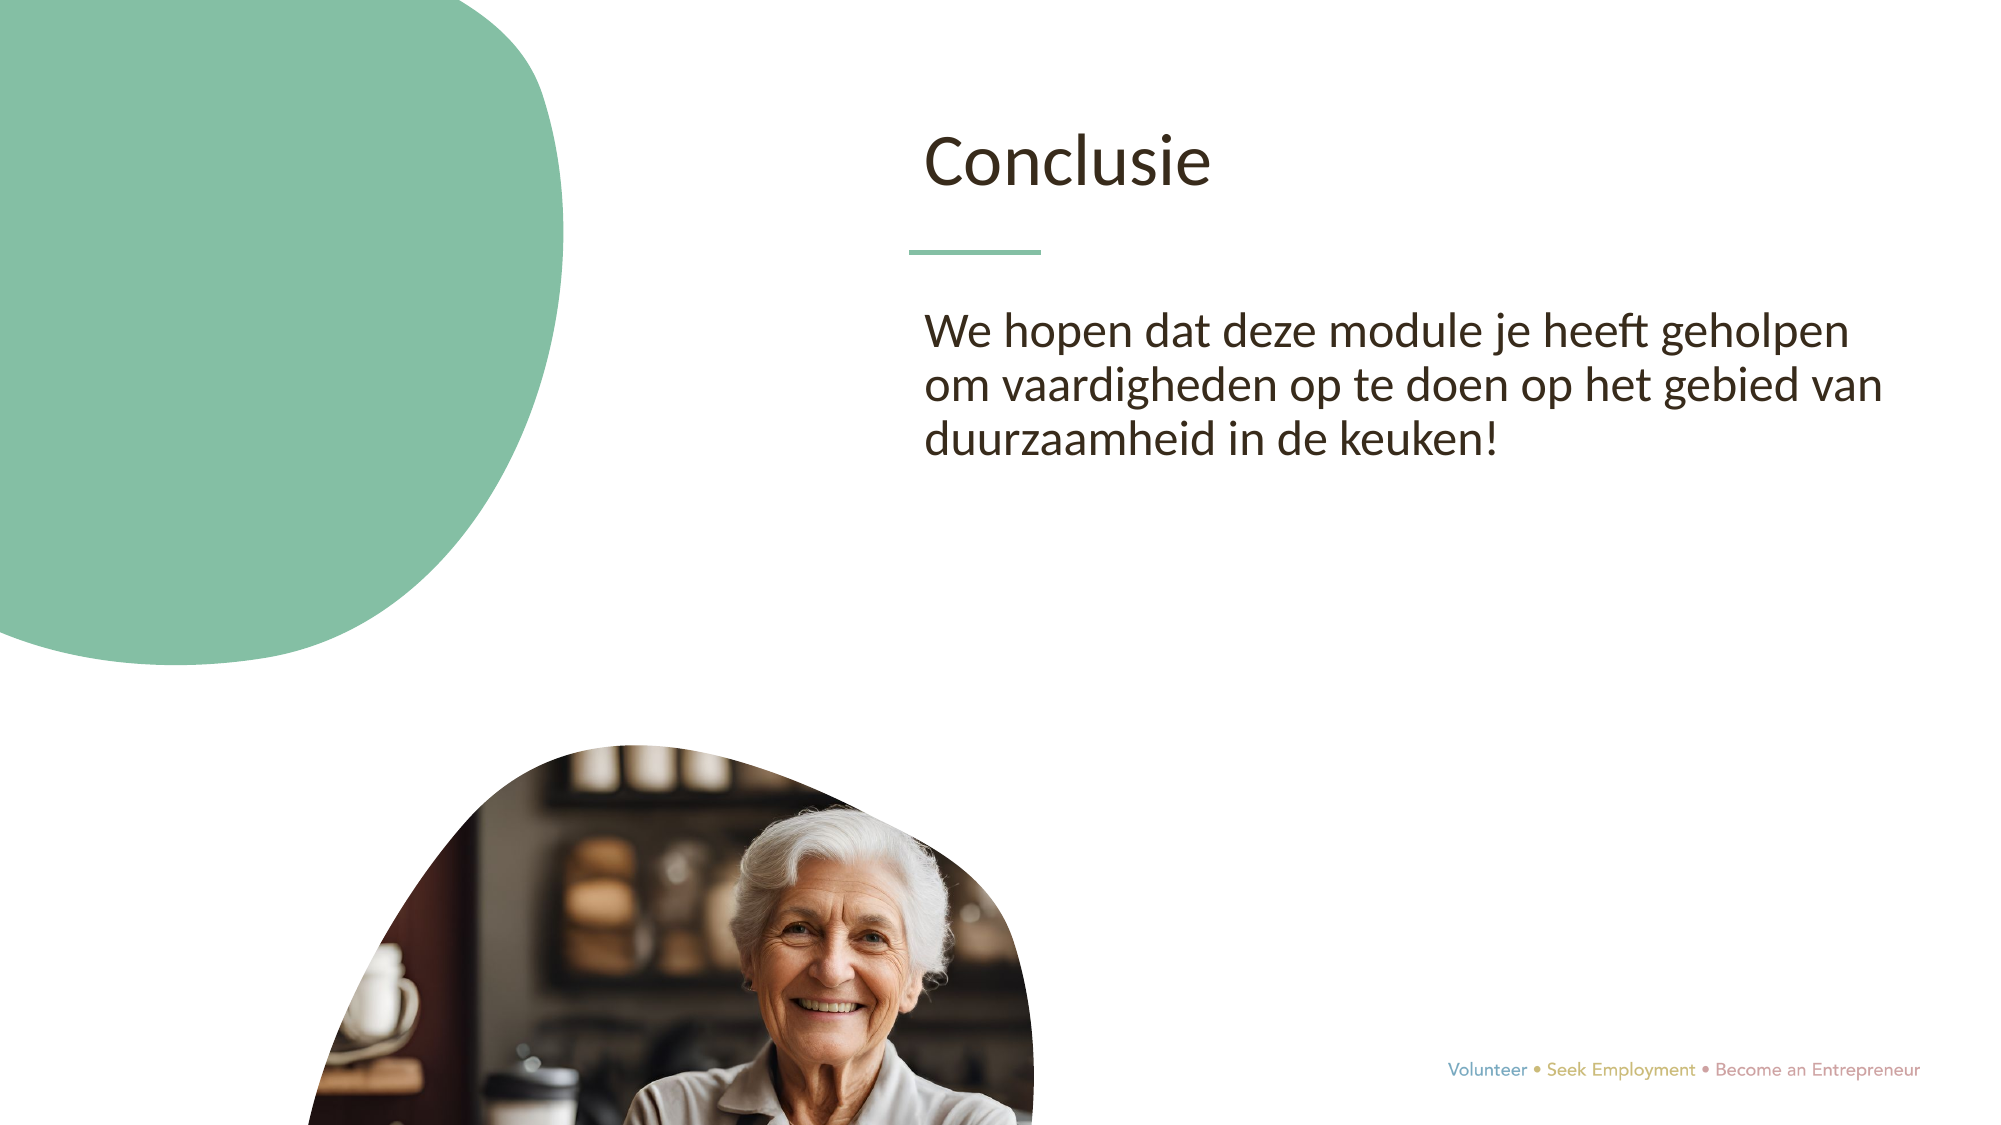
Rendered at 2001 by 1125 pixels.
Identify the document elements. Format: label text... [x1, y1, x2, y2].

picture [1418, 1046, 1971, 1103]
list Conclusie [909, 113, 1921, 210]
list We hopen dat deze module je heeft geholpen om vaardigheden op te doen op het gebied van duurzaamheid in de keuken! [909, 296, 1921, 1018]
picture [298, 745, 1034, 1125]
